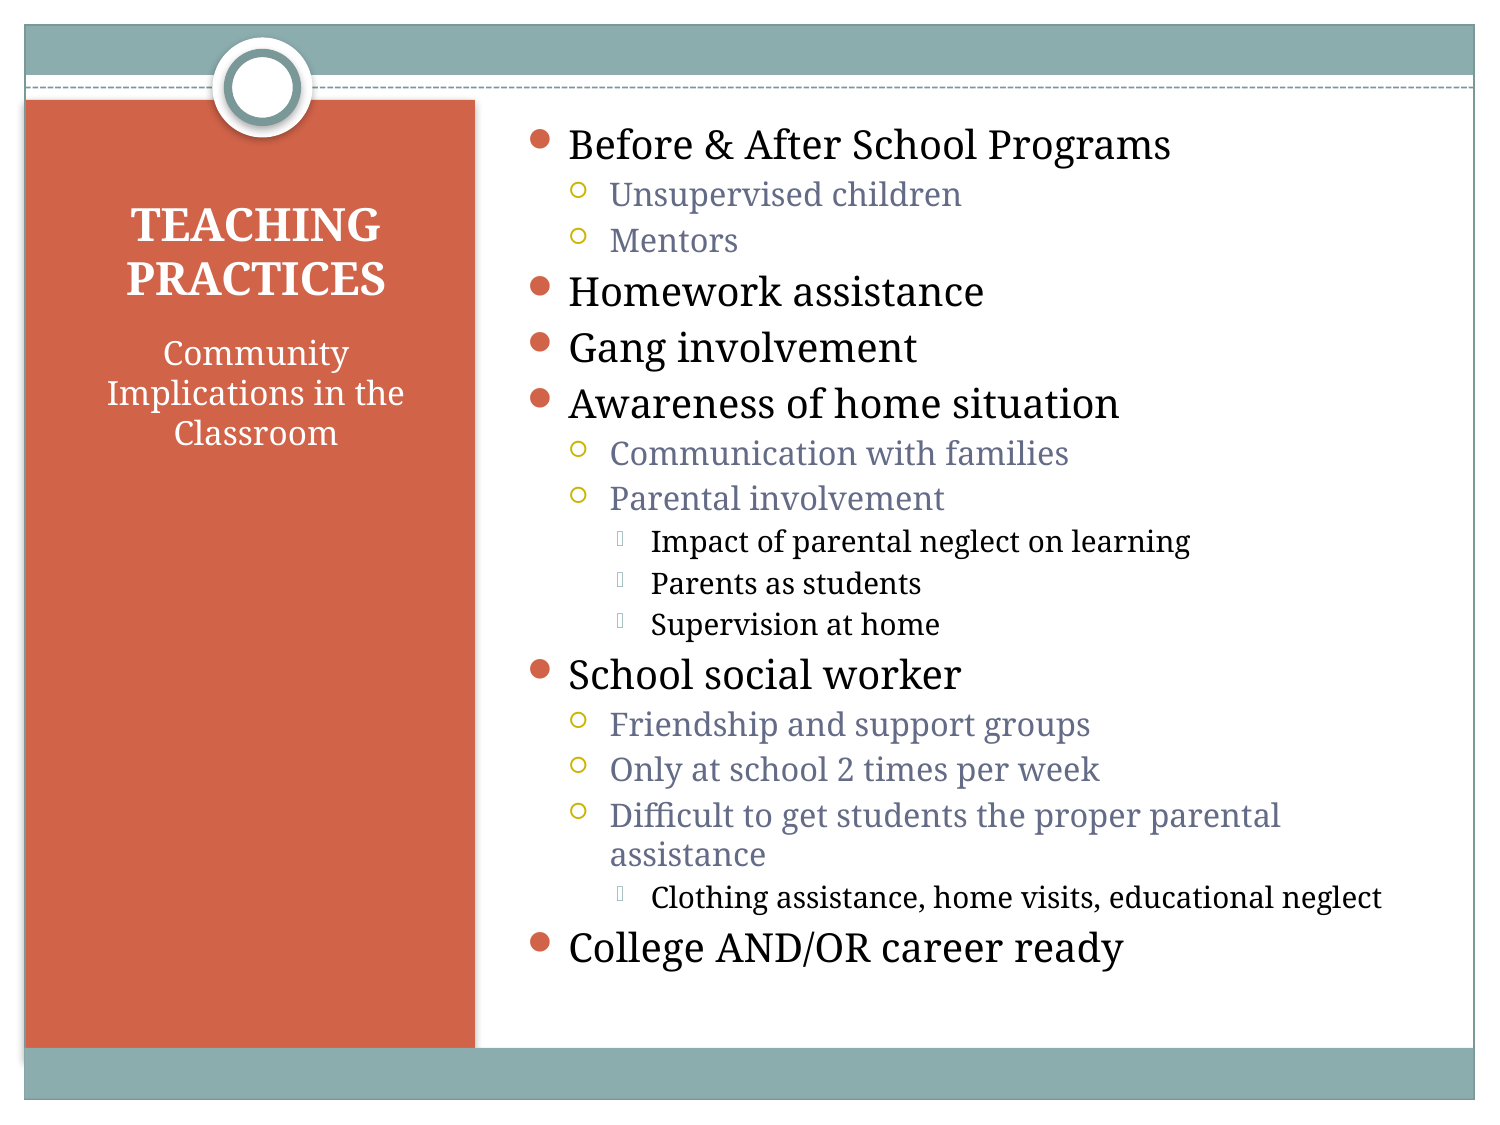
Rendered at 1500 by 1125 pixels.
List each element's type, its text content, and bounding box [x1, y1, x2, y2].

text_box TEACHING PRACTICES [62, 149, 450, 313]
list Before & After School Programs Unsupervised children Mentors Homework assistance Gang involvement Awareness of home situation Communication with families Parental involvement Impact of parental neglect on learning Parents as students Supervision at home School social worker Friendship and support groups Only at school 2 times per week Difficult to get students the proper parental assistance Clothing assistance, home visits, educational neglect College AND/OR career ready [512, 112, 1438, 1000]
list Community Implications in the Classroom [62, 324, 450, 1005]
